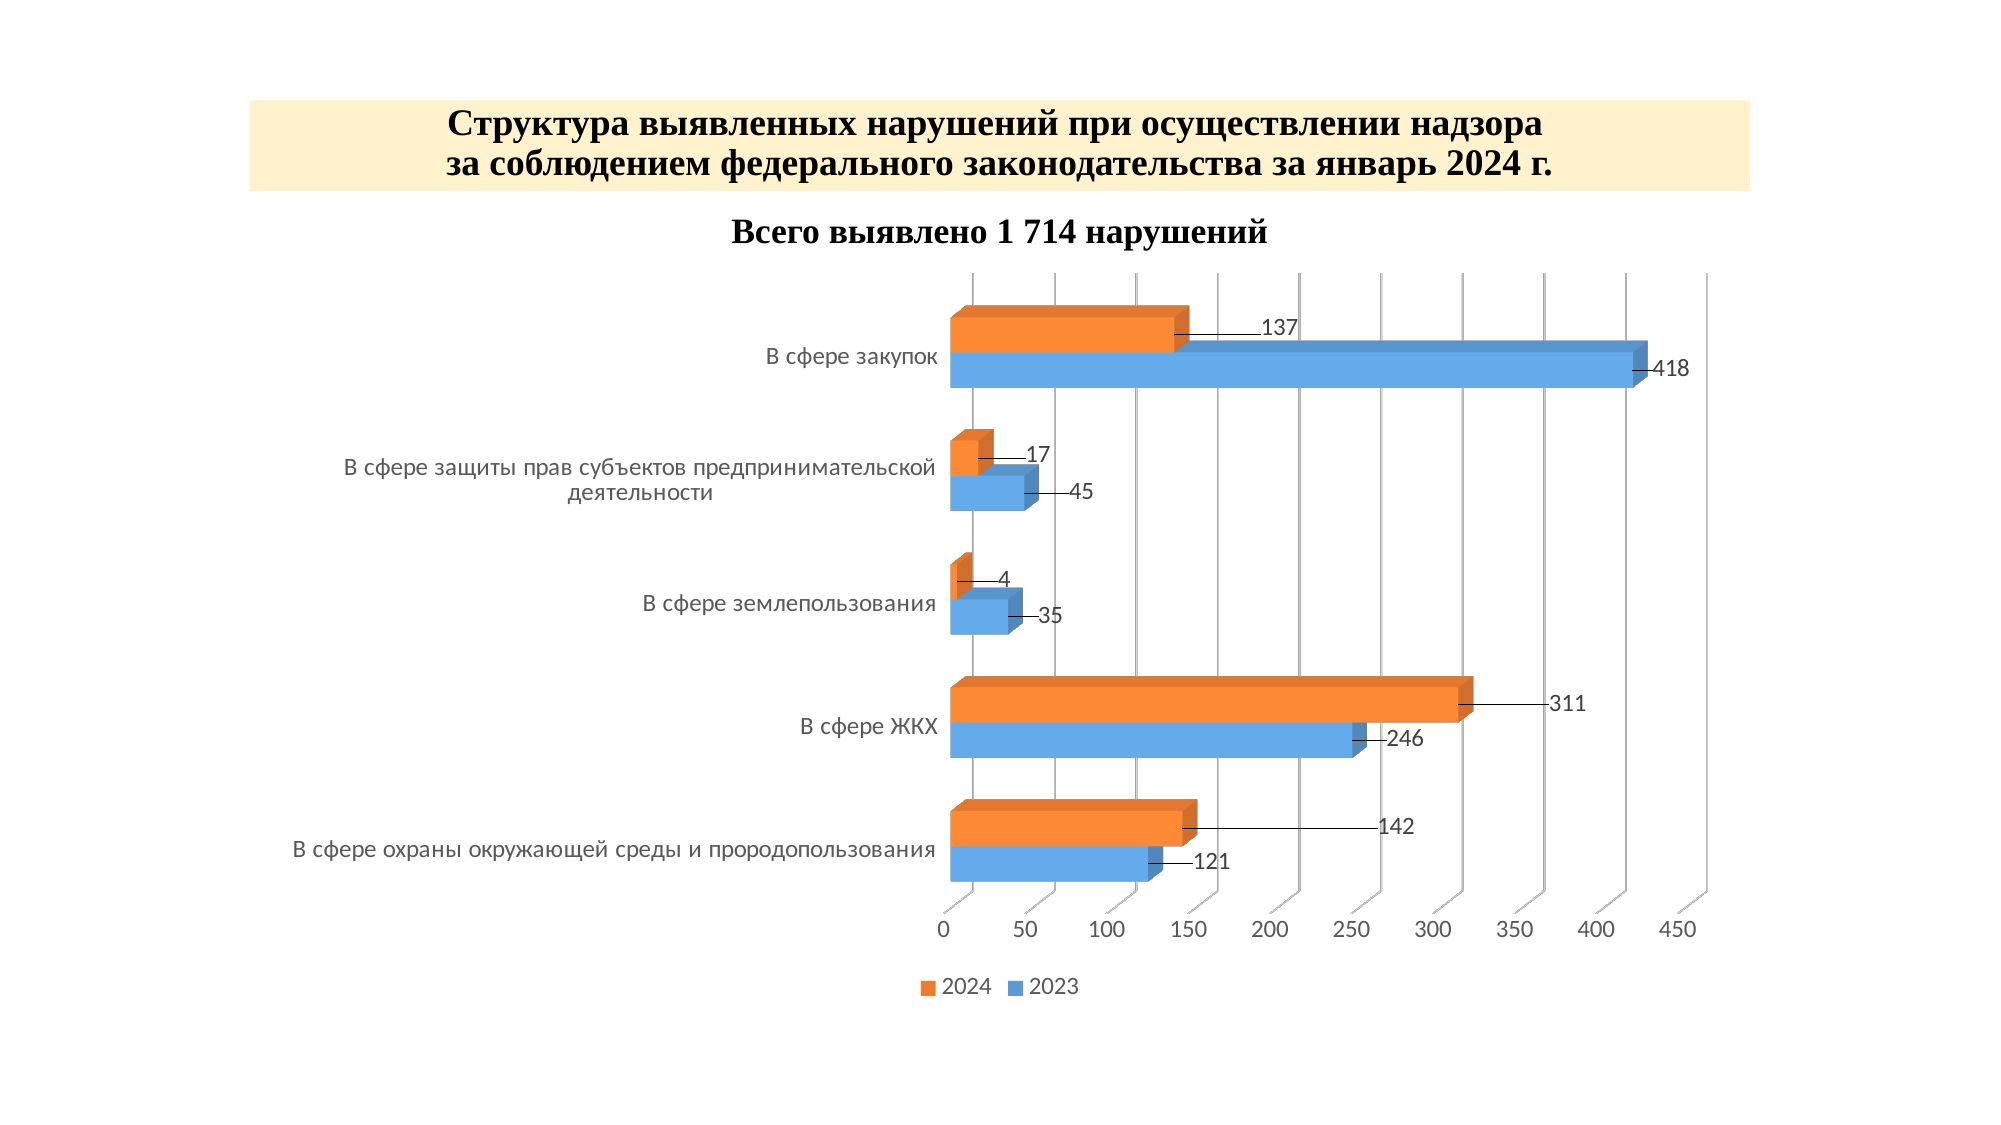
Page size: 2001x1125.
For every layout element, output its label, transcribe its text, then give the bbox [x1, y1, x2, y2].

subtitle Всего выявлено 1 714 нарушений [249, 205, 1750, 258]
title Структура выявленных нарушений при осуществлении надзора за соблюдением федерального законодательства за январь 2024 г. [249, 100, 1750, 192]
chart [249, 258, 1750, 1007]
